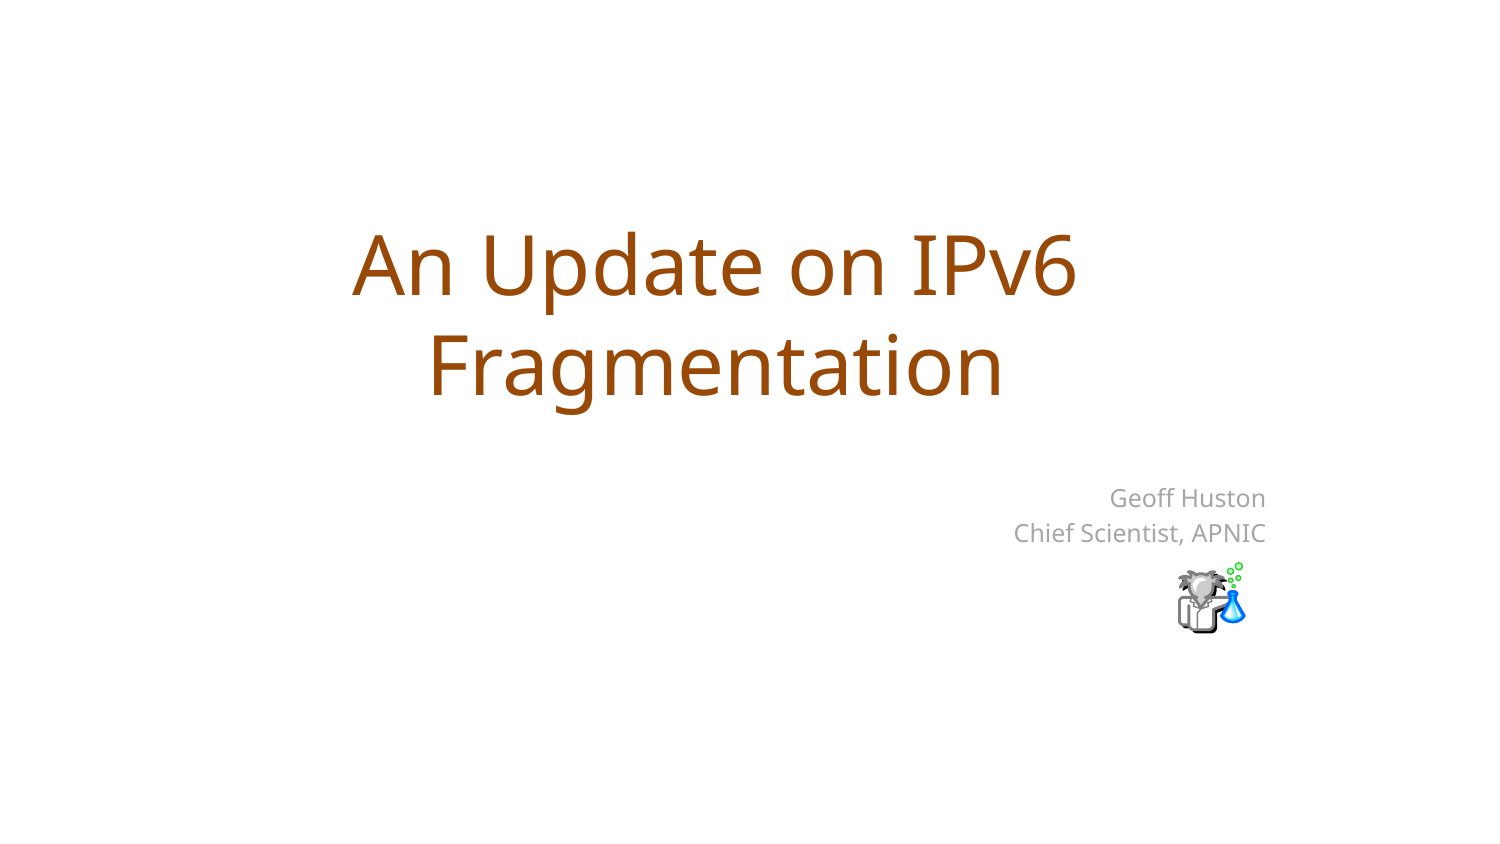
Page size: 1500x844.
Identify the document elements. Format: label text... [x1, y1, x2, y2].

subtitle Geoff Huston Chief Scientist, APNIC [271, 475, 1282, 691]
picture [1177, 561, 1247, 634]
title An Update on IPv6 Fragmentation [211, 179, 1222, 446]
